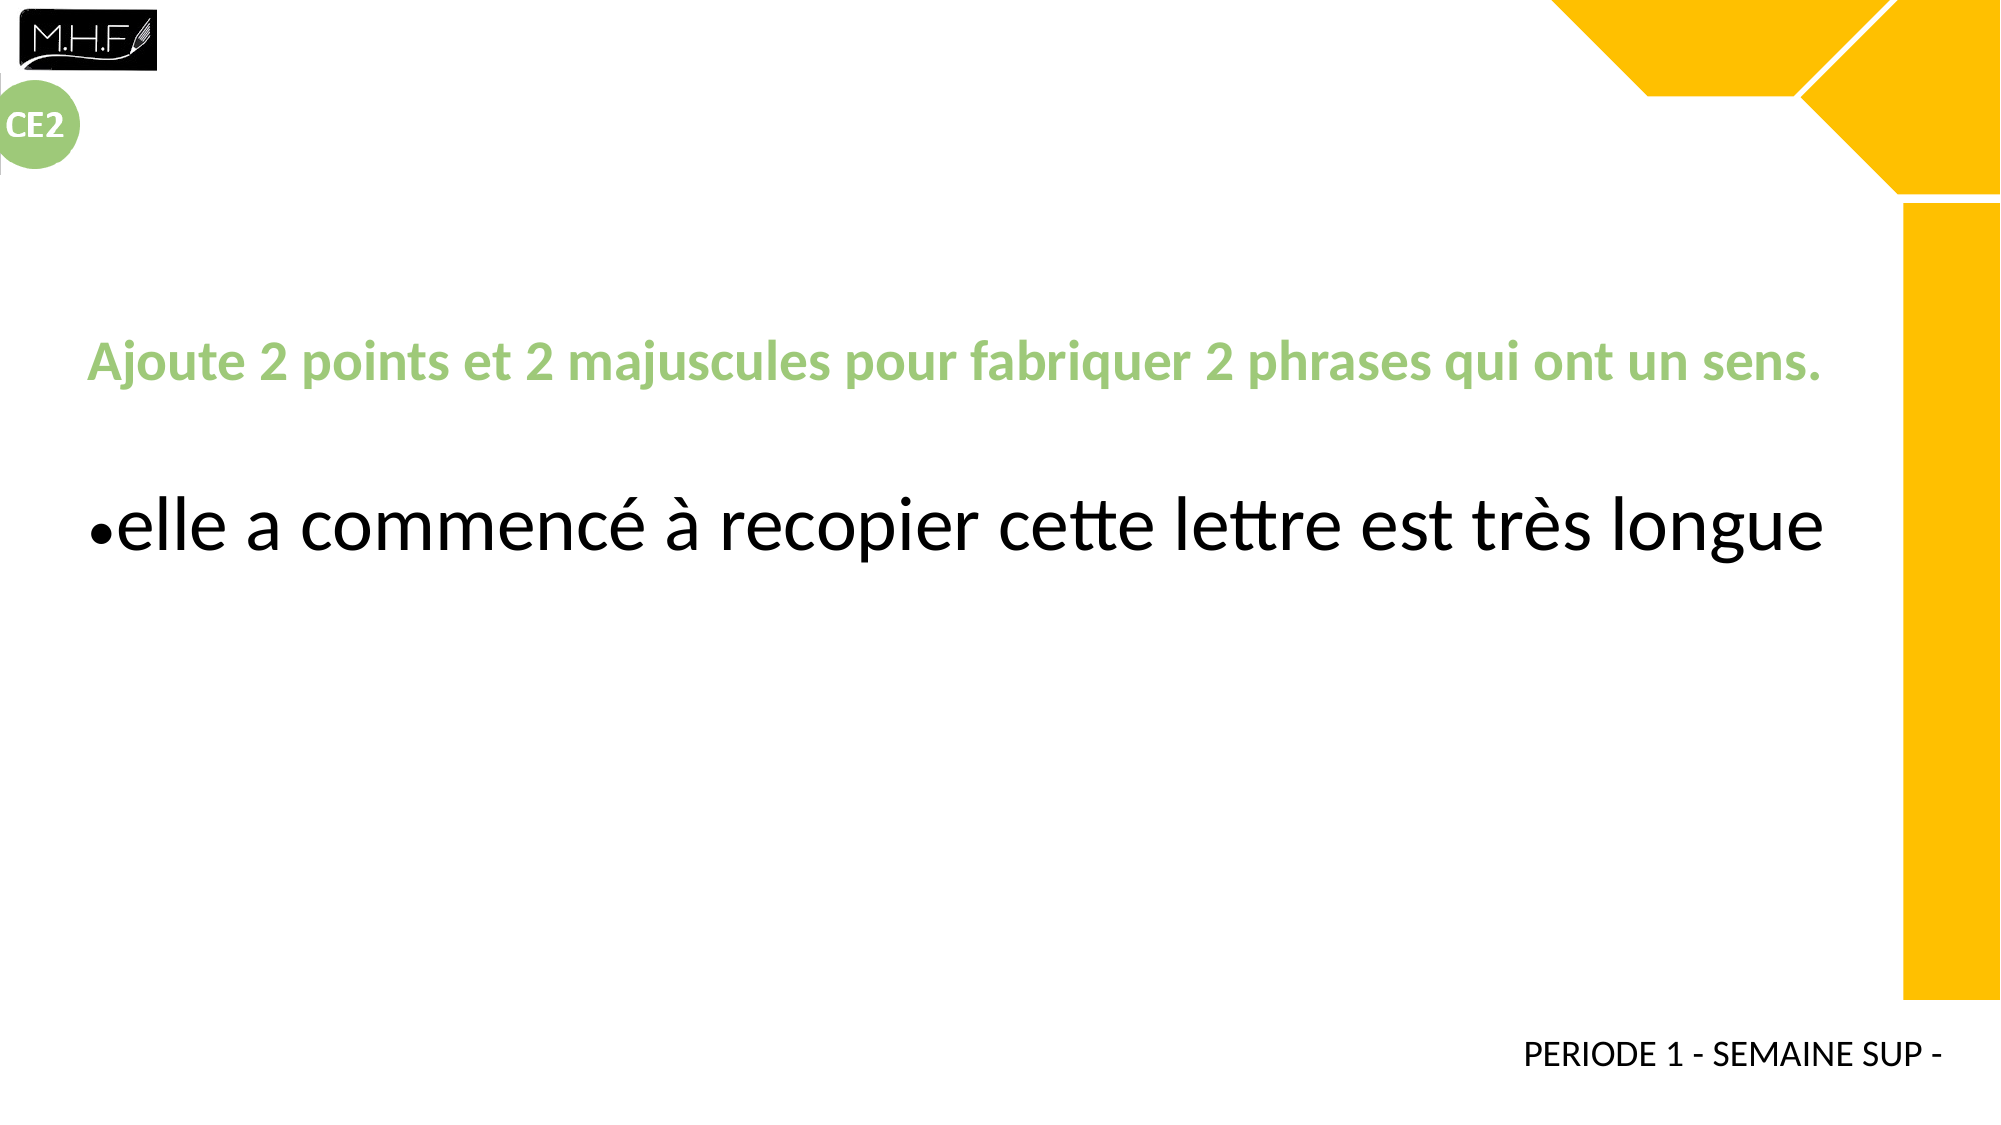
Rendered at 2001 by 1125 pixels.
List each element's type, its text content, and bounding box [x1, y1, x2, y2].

text_box PERIODE 1 - SEMAINE SUP - [1362, 1021, 1967, 1082]
picture [0, 7, 157, 175]
text_box Ajoute 2 points et 2 majuscules pour fabriquer 2 phrases qui ont un sens. •elle a commencé à recopier cette lettre est très longue [72, 323, 1904, 609]
text_box [1549, 0, 1892, 98]
text_box [1799, 0, 2000, 196]
text_box [1902, 202, 2000, 1001]
